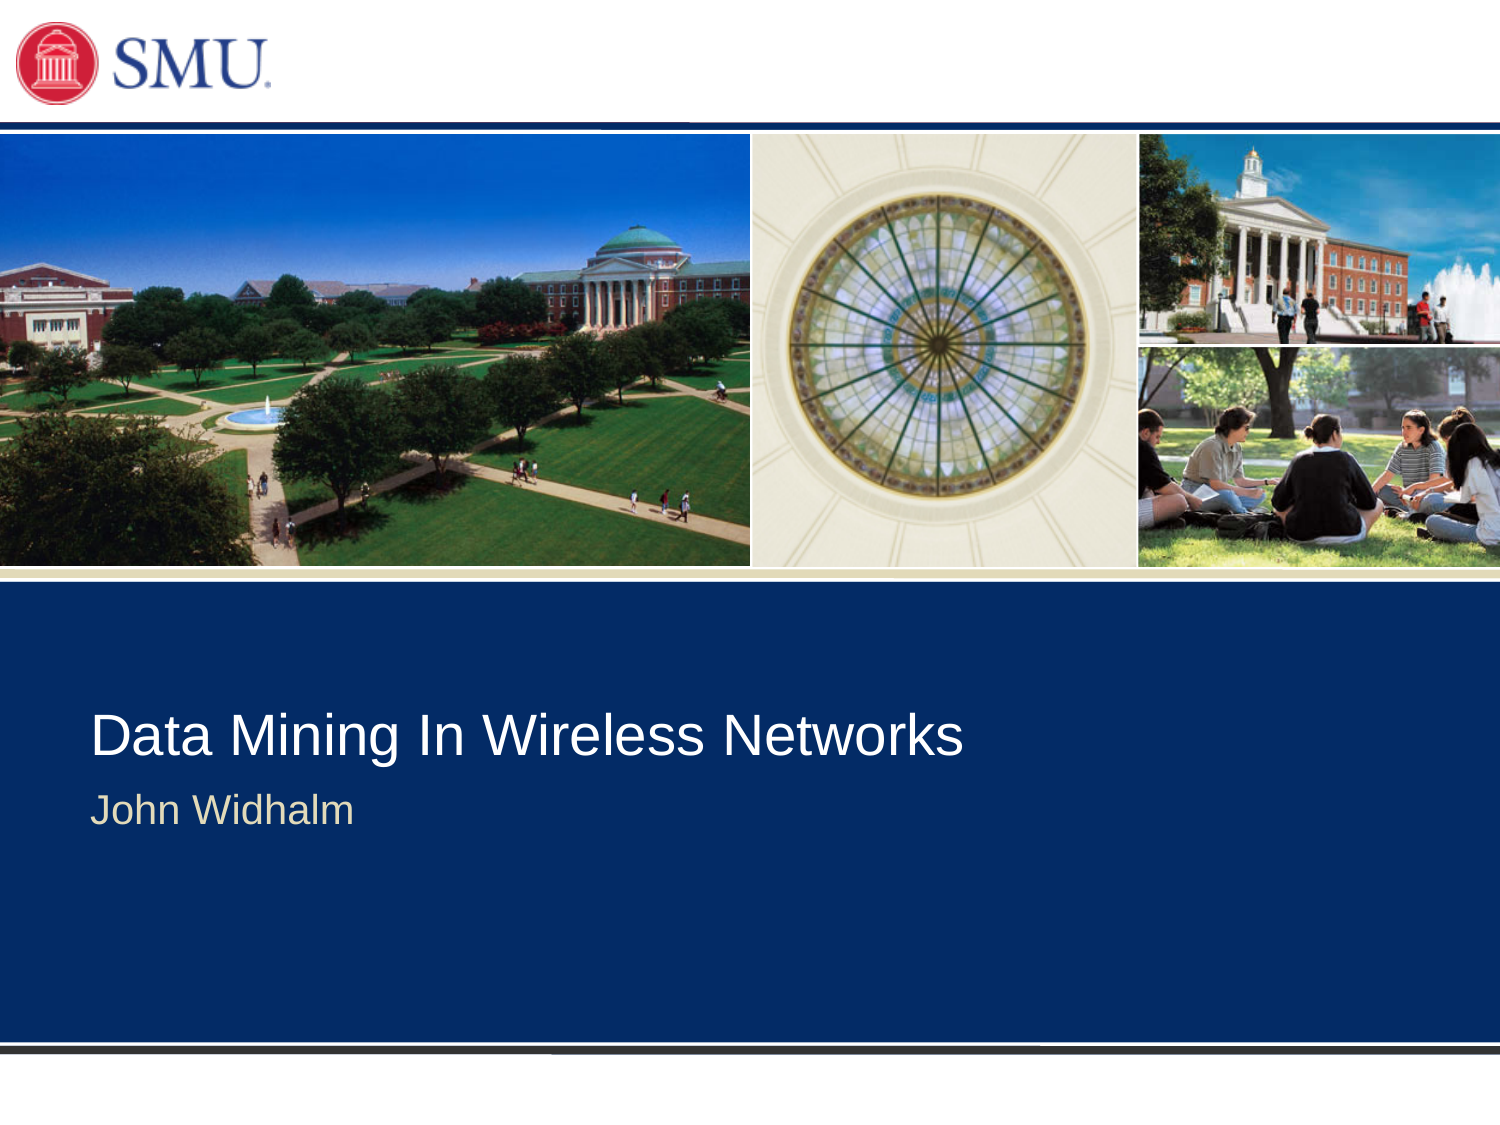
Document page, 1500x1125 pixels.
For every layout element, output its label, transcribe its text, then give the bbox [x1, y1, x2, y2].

picture [1139, 135, 1500, 344]
picture [16, 22, 271, 105]
picture [0, 134, 750, 566]
picture [1139, 348, 1500, 567]
picture [752, 134, 1137, 567]
list John Widhalm [75, 774, 1425, 1038]
title Data Mining In Wireless Networks [75, 662, 1425, 774]
